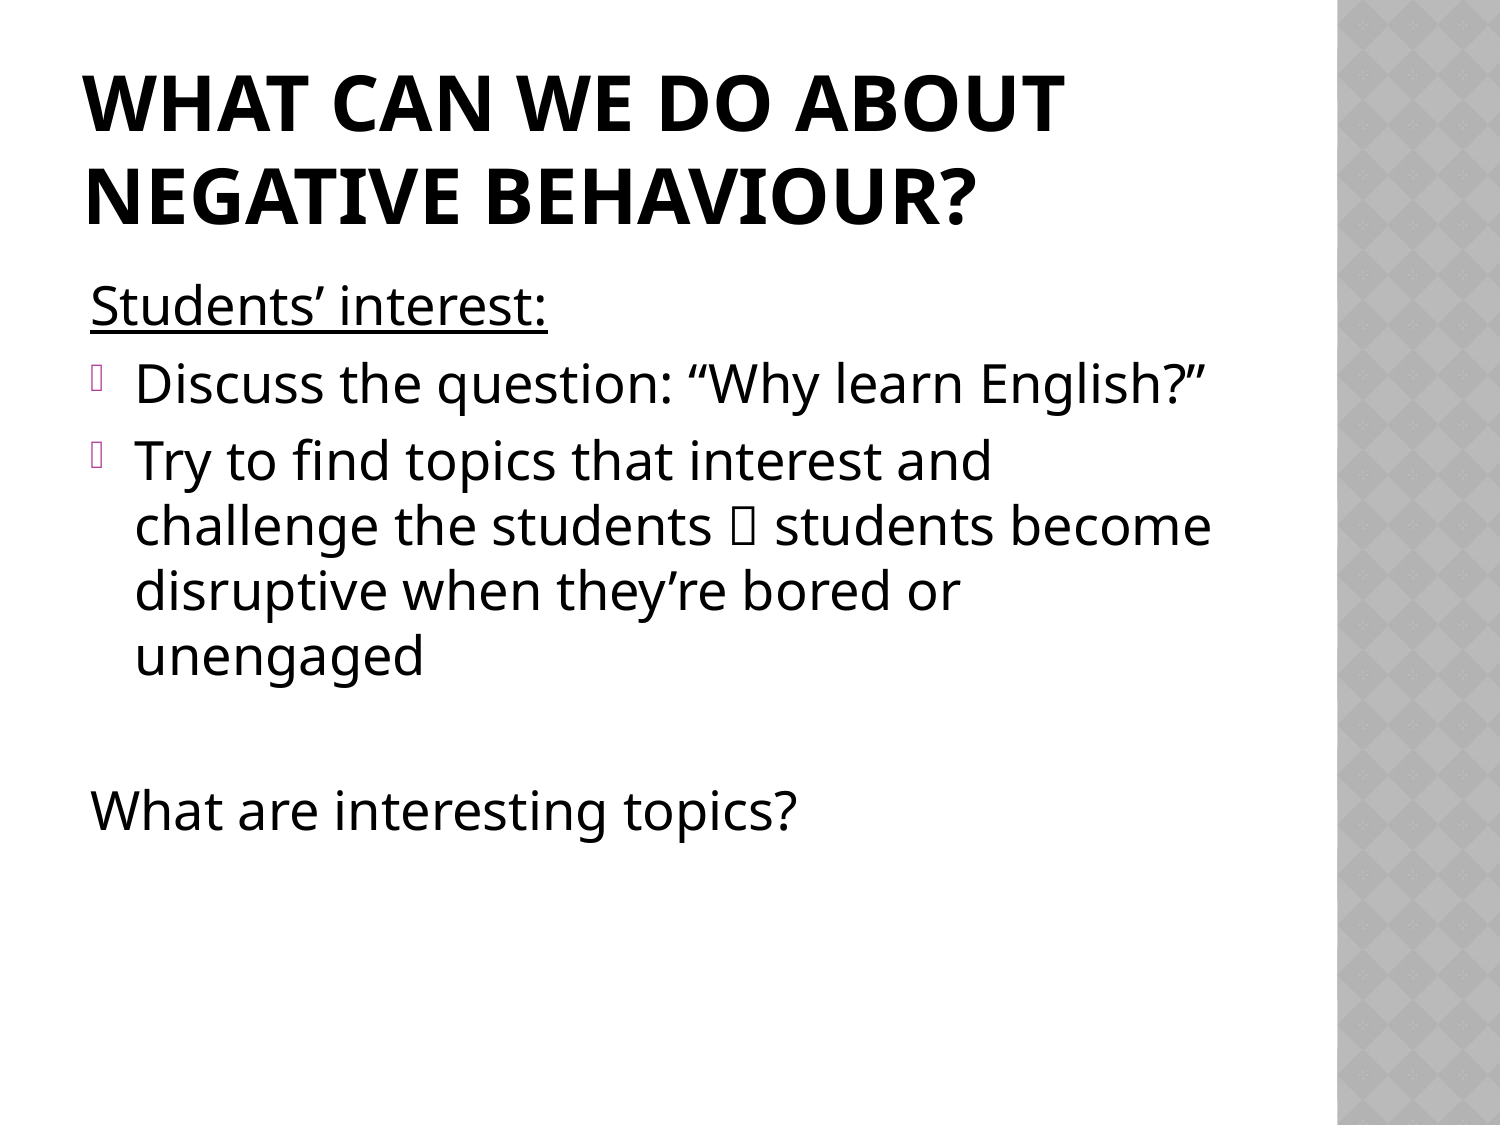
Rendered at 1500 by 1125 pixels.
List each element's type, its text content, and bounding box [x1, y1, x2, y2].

title What can we do about negative behaviour? [75, 52, 1263, 240]
list Students’ interest: Discuss the question: “Why learn English?” Try to find topics that interest and challenge the students  students become disruptive when they’re bored or unengaged What are interesting topics? [74, 263, 1263, 1060]
